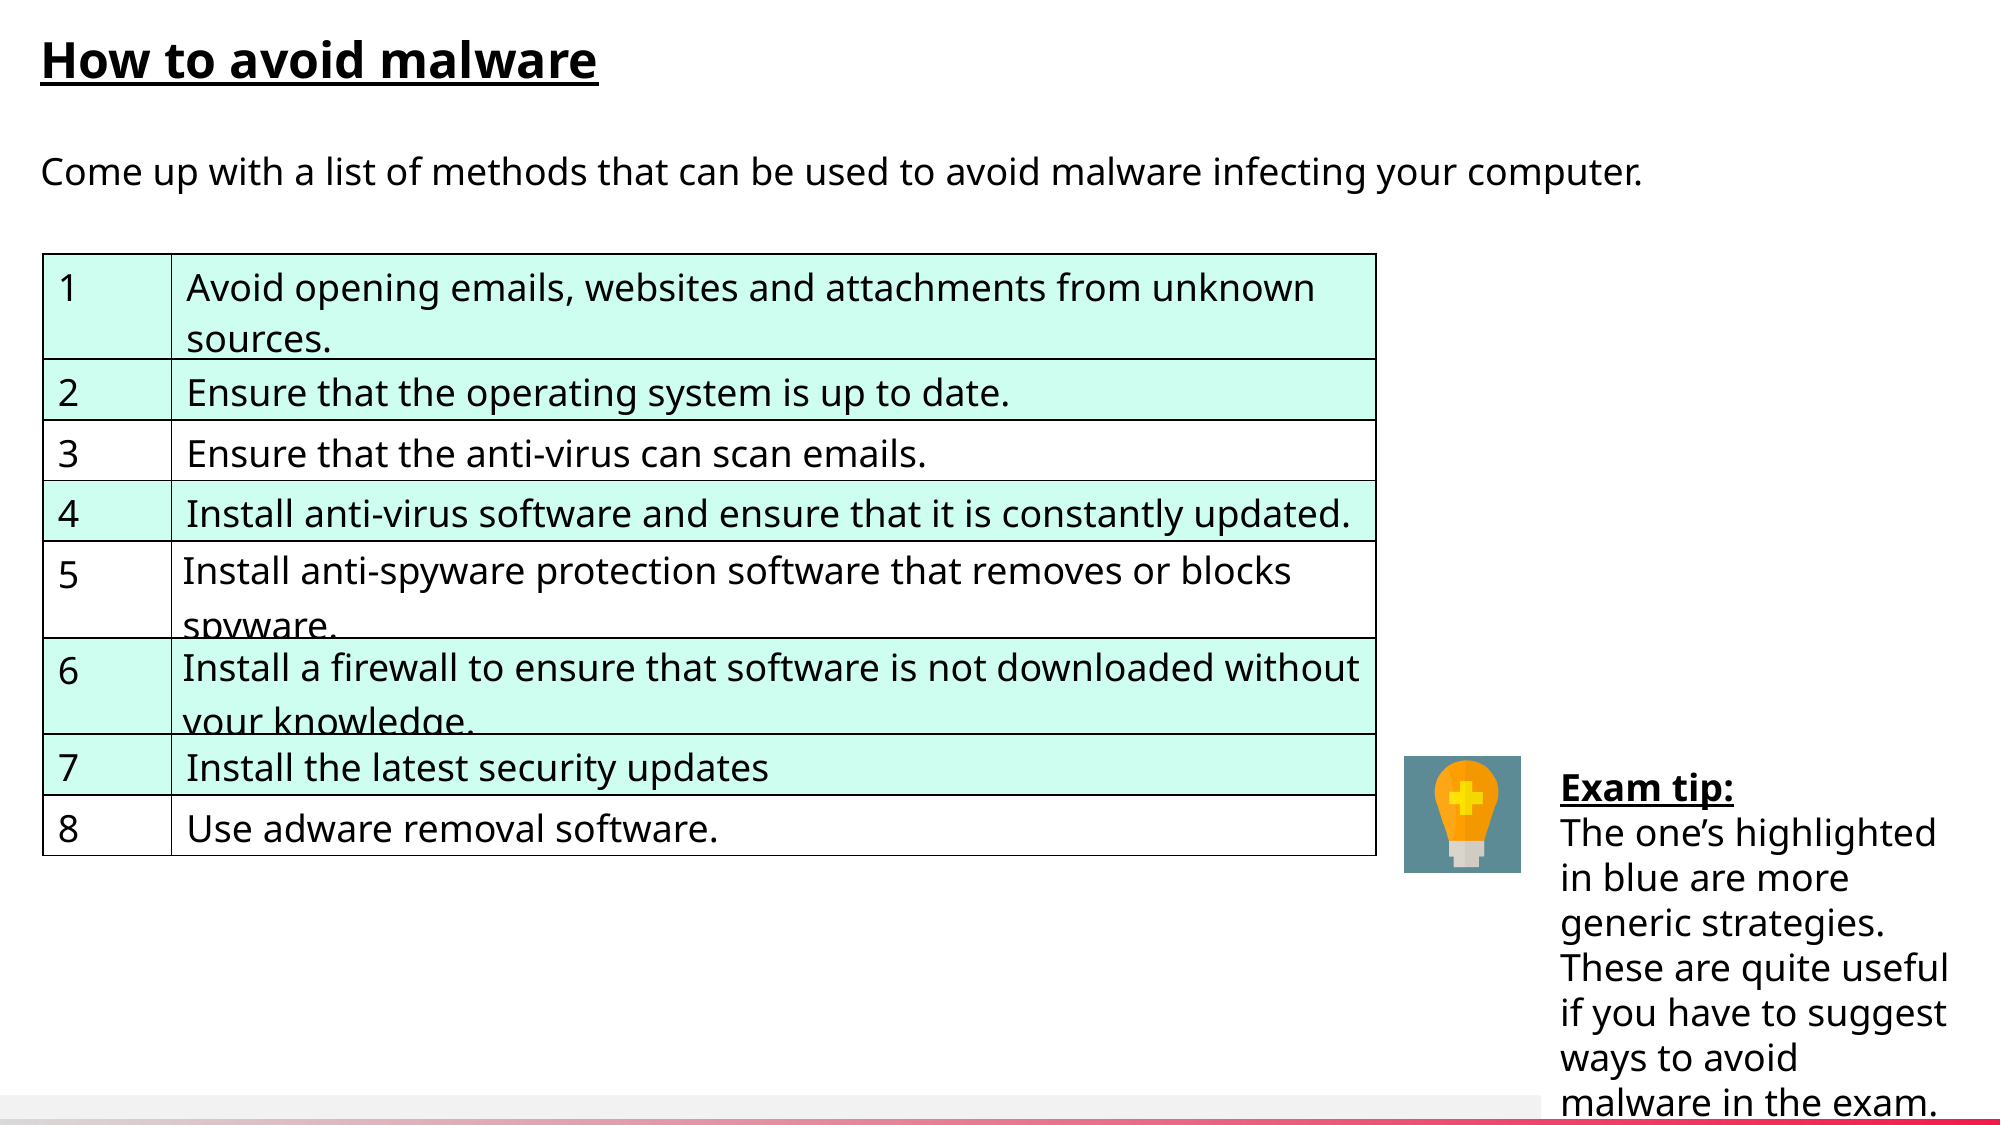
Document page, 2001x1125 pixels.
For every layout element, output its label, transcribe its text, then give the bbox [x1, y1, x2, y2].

text_box How to avoid malware Come up with a list of methods that can be used to avoid malware infecting your computer. [25, 21, 2000, 201]
table_cell Install anti-spyware protection software that removes or blocks spyware. [172, 542, 1375, 637]
table_cell 5 [44, 542, 171, 637]
table_cell 7 [44, 735, 171, 794]
table_cell Install anti-virus software and ensure that it is constantly updated. [172, 481, 1375, 540]
text_box Exam tip: The one’s highlighted in blue are more generic strategies. These are quite useful if you have to suggest ways to avoid malware in the exam. [1545, 756, 1970, 1125]
table_cell Ensure that the operating system is up to date. [172, 360, 1375, 419]
table_header Avoid opening emails, websites and attachments from unknown sources. [172, 255, 1375, 358]
table_cell 4 [44, 481, 171, 540]
table_cell Install a firewall to ensure that software is not downloaded without your knowledge. [172, 639, 1375, 733]
picture [1404, 756, 1521, 873]
table_cell 8 [44, 796, 171, 855]
table_cell Use adware removal software. [172, 796, 1375, 855]
table_cell 6 [44, 639, 171, 733]
table_cell 2 [44, 360, 171, 419]
table_cell Ensure that the anti-virus can scan emails. [172, 421, 1375, 480]
table_cell Install the latest security updates [172, 735, 1375, 794]
table_header 1 [44, 255, 171, 358]
table_cell 3 [44, 421, 171, 480]
